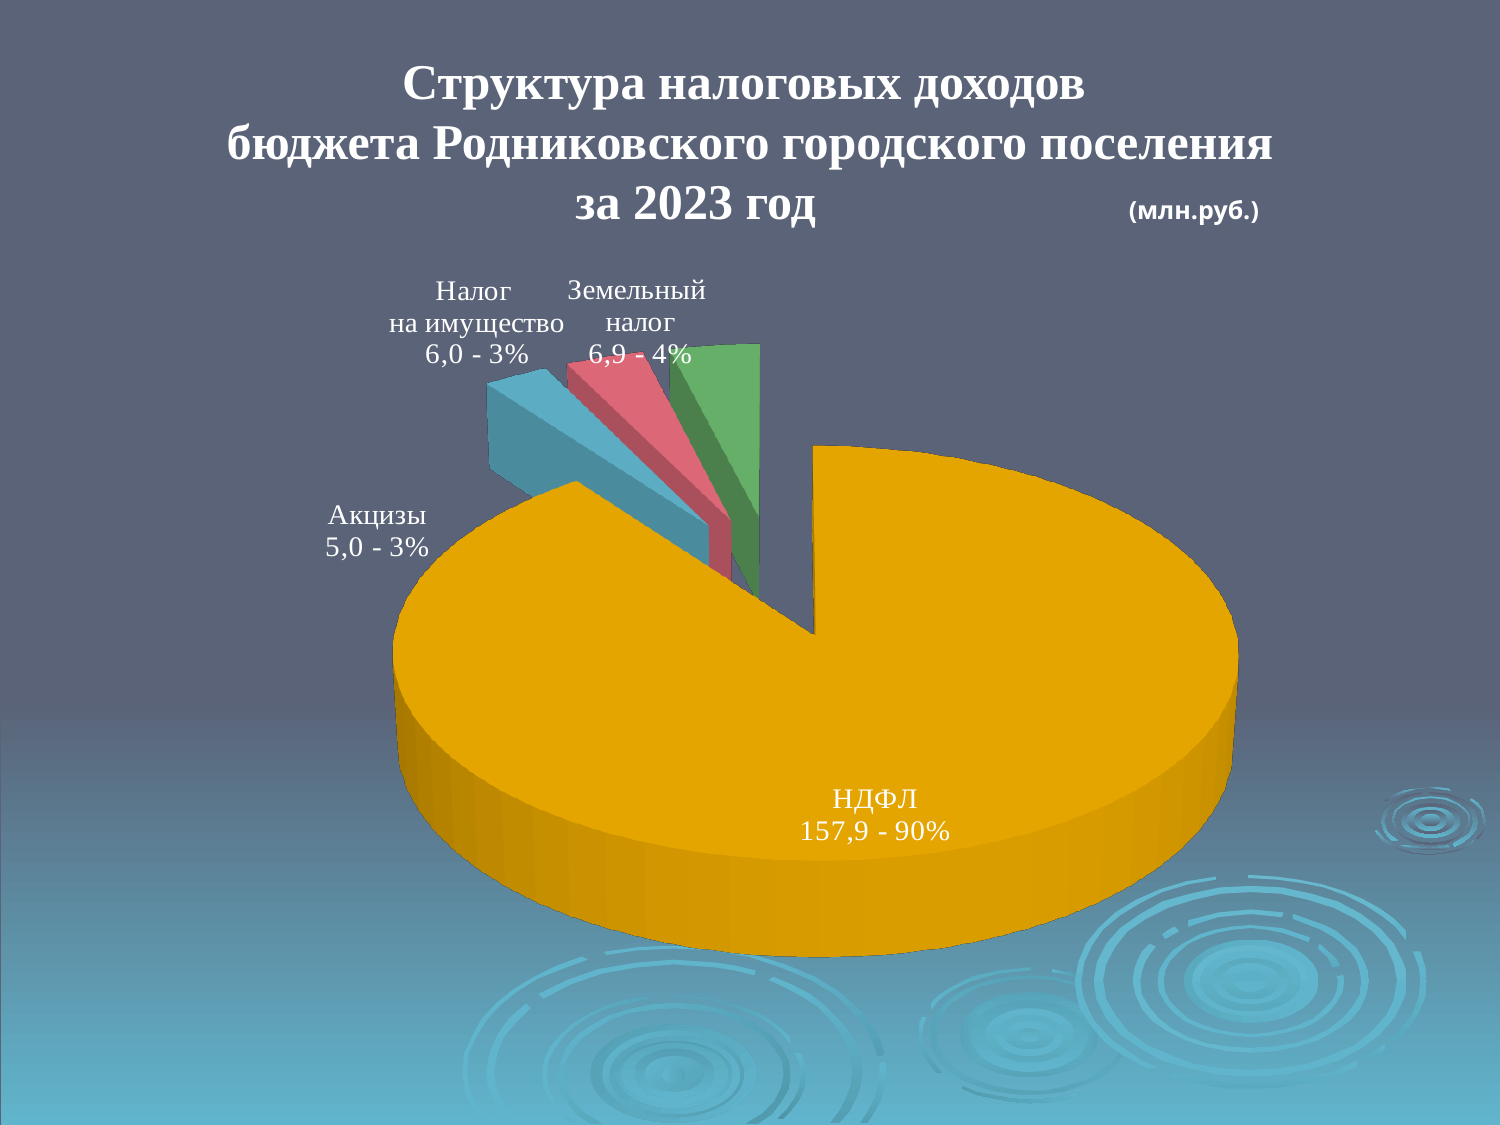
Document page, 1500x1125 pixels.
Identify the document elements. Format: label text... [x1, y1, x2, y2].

chart [74, 249, 1426, 1063]
title Структура налоговых доходов бюджета Родниковского городского поселения за 2023 год (млн.руб.) [12, 45, 1476, 233]
